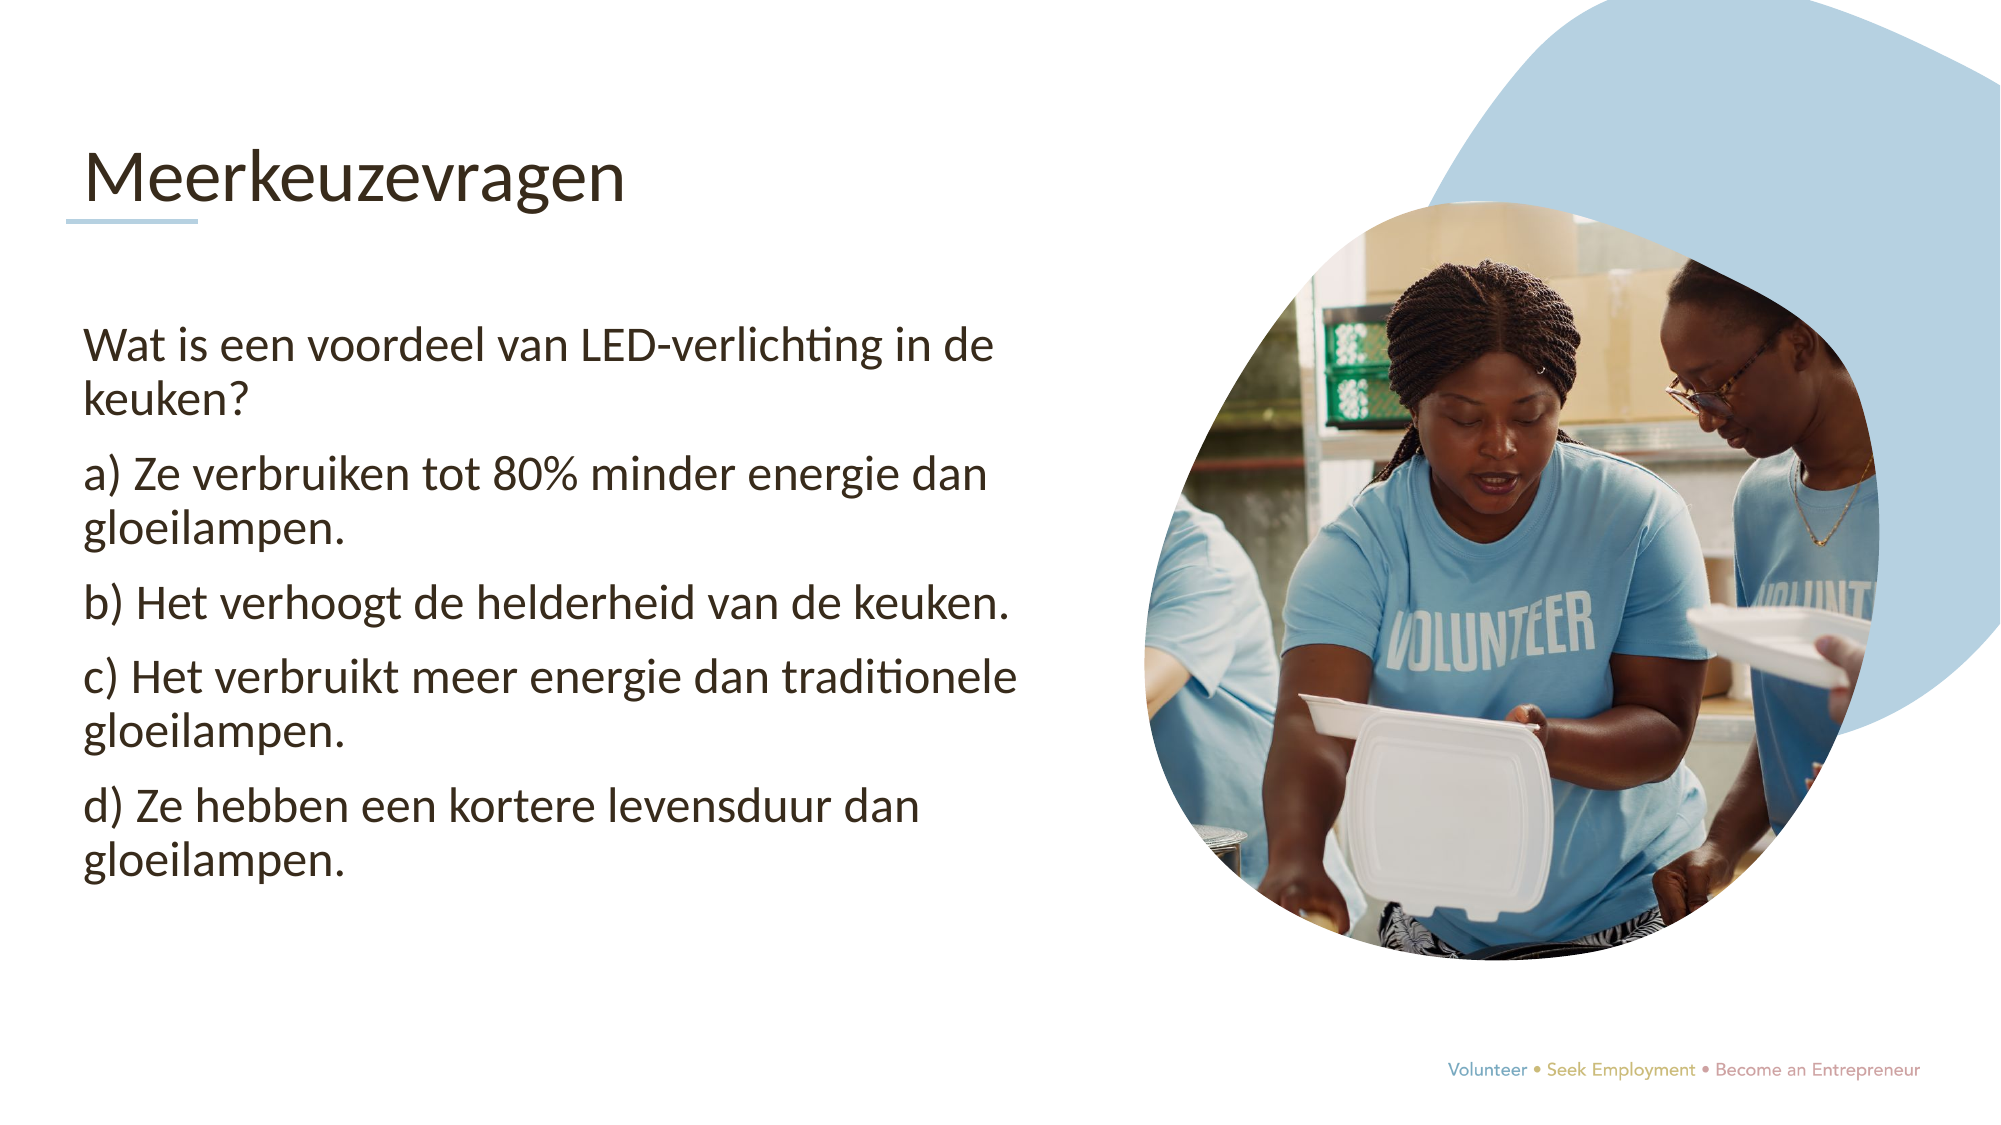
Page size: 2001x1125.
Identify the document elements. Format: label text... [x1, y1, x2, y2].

picture [1418, 1046, 1971, 1103]
text_box Wat is een voordeel van LED-verlichting in de keuken? a) Ze verbruiken tot 80% minder energie dan gloeilampen. b) Het verhoogt de helderheid van de keuken. c) Het verbruikt meer energie dan traditionele gloeilampen. d) Ze hebben een kortere levensduur dan gloeilampen. [68, 311, 1035, 1071]
picture [1144, 200, 1880, 961]
text_box Meerkeuzevragen [68, 129, 903, 311]
